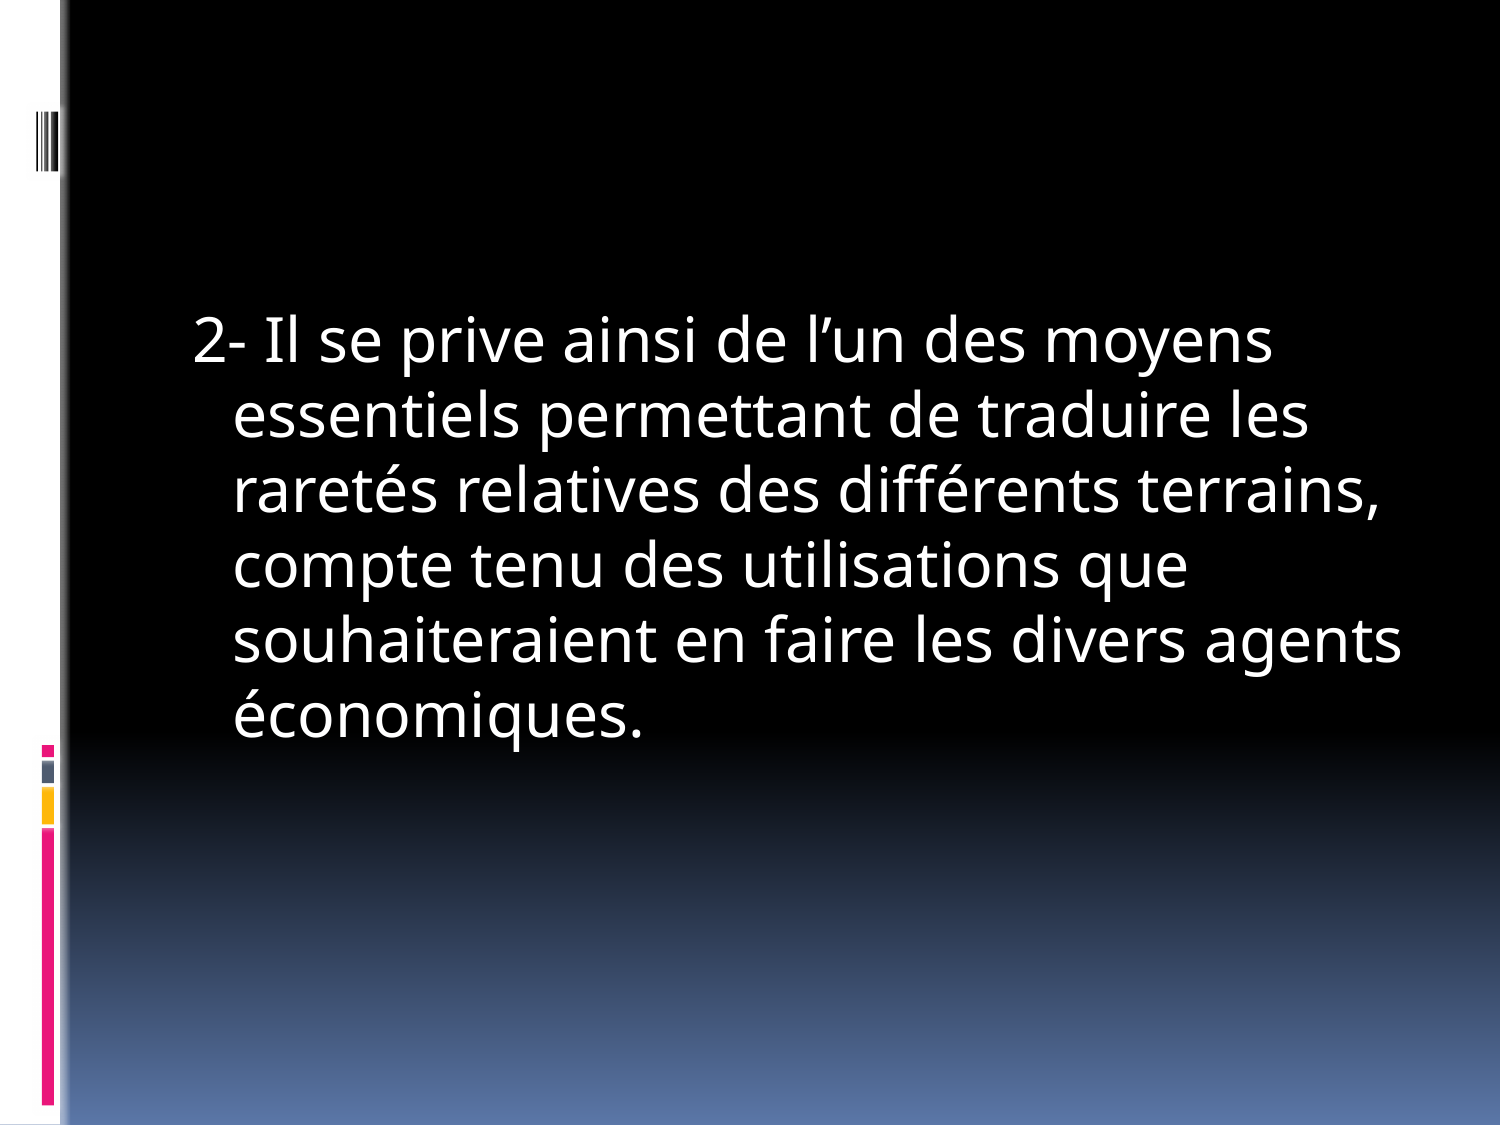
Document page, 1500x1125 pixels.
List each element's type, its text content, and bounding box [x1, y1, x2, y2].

list 2- Il se prive ainsi de l’un des moyens essentiels permettant de traduire les raretés relatives des différents terrains, compte tenu des utilisations que souhaiteraient en faire les divers agents économiques. [150, 292, 1425, 1043]
